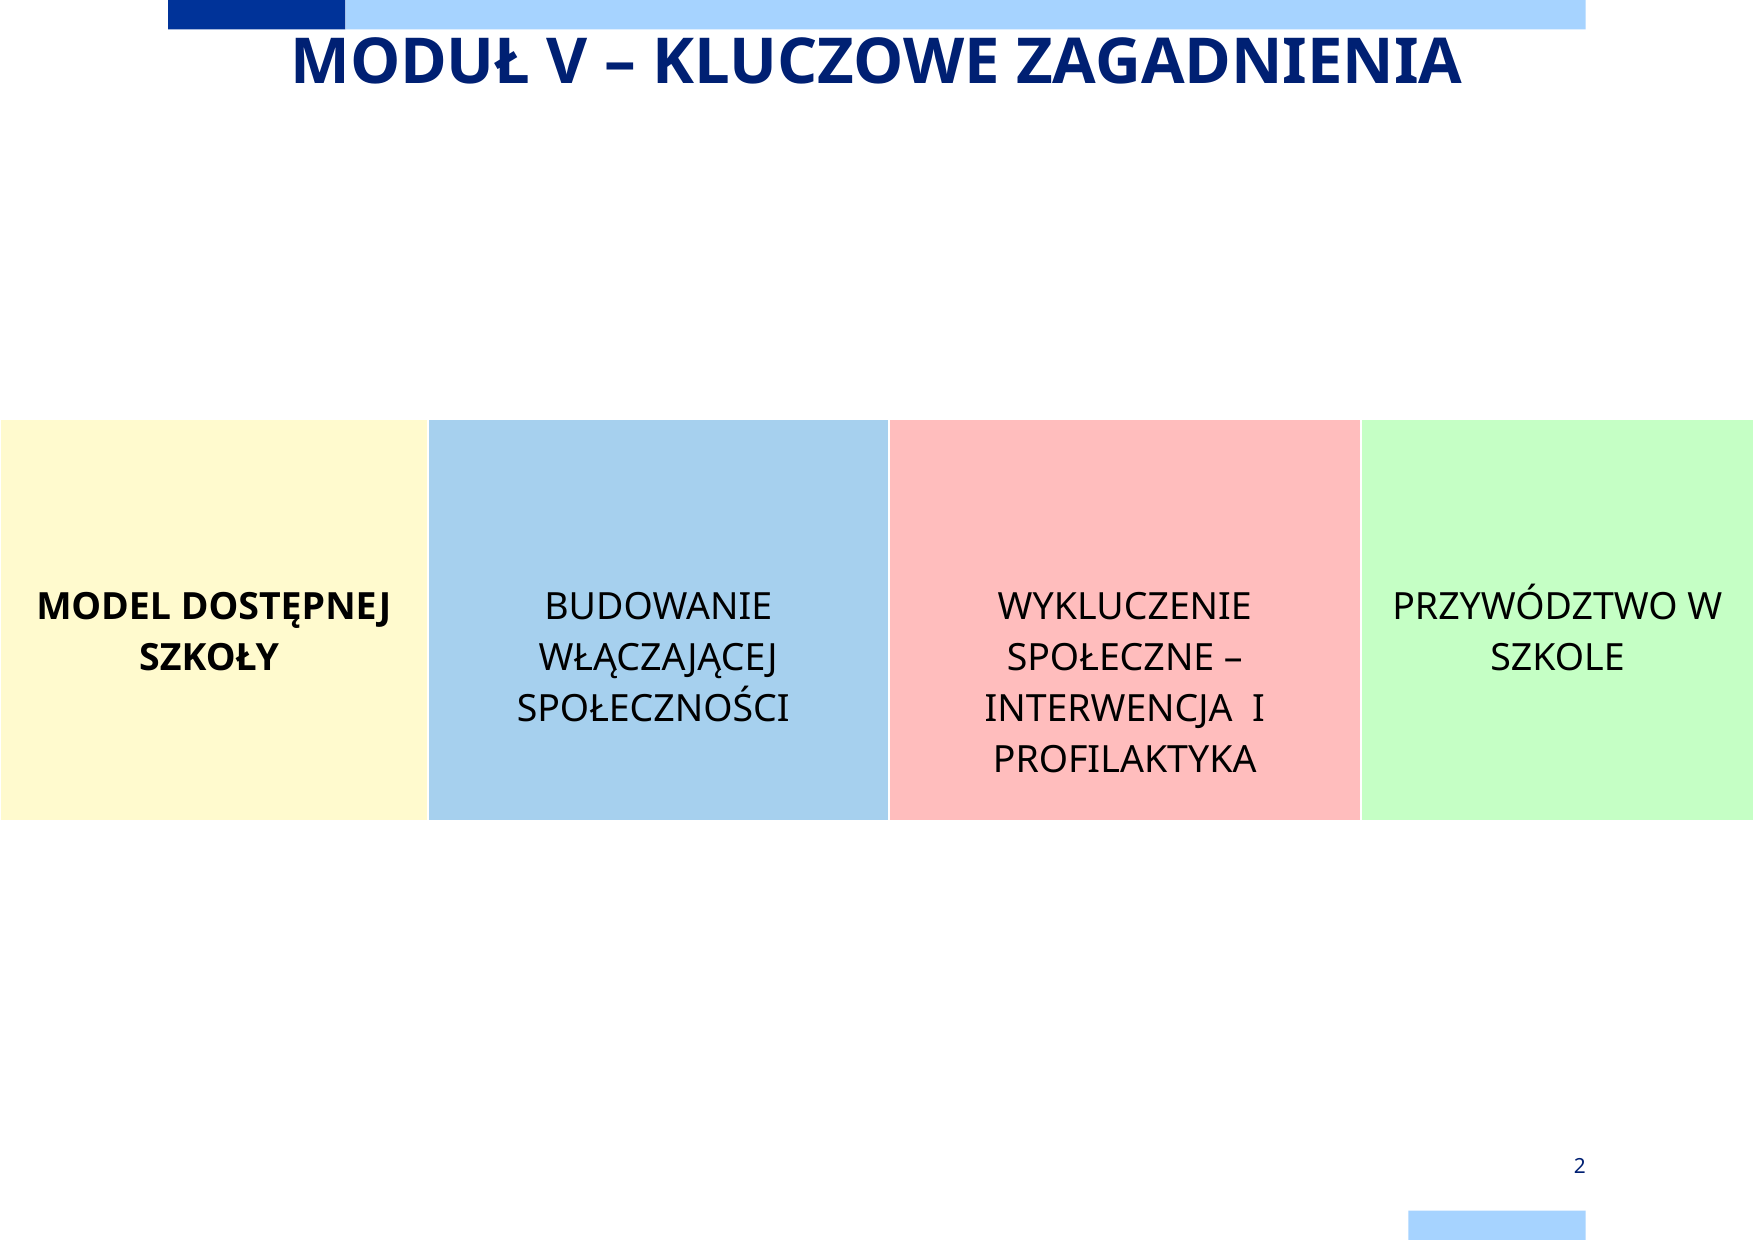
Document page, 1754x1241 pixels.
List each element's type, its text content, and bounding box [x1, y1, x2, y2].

title MODUŁ V – KLUCZOWE ZAGADNIENIA [0, 0, 1754, 172]
table_header MODEL DOSTĘPNEJ SZKOŁY [1, 420, 427, 820]
slide_number 2 [1408, 1151, 1586, 1182]
table_header BUDOWANIE WŁĄCZAJĄCEJ SPOŁECZNOŚCI [429, 420, 888, 820]
table_header PRZYWÓDZTWO W SZKOLE [1362, 420, 1753, 820]
table_header WYKLUCZENIE SPOŁECZNE – INTERWENCJA I PROFILAKTYKA [890, 420, 1360, 820]
